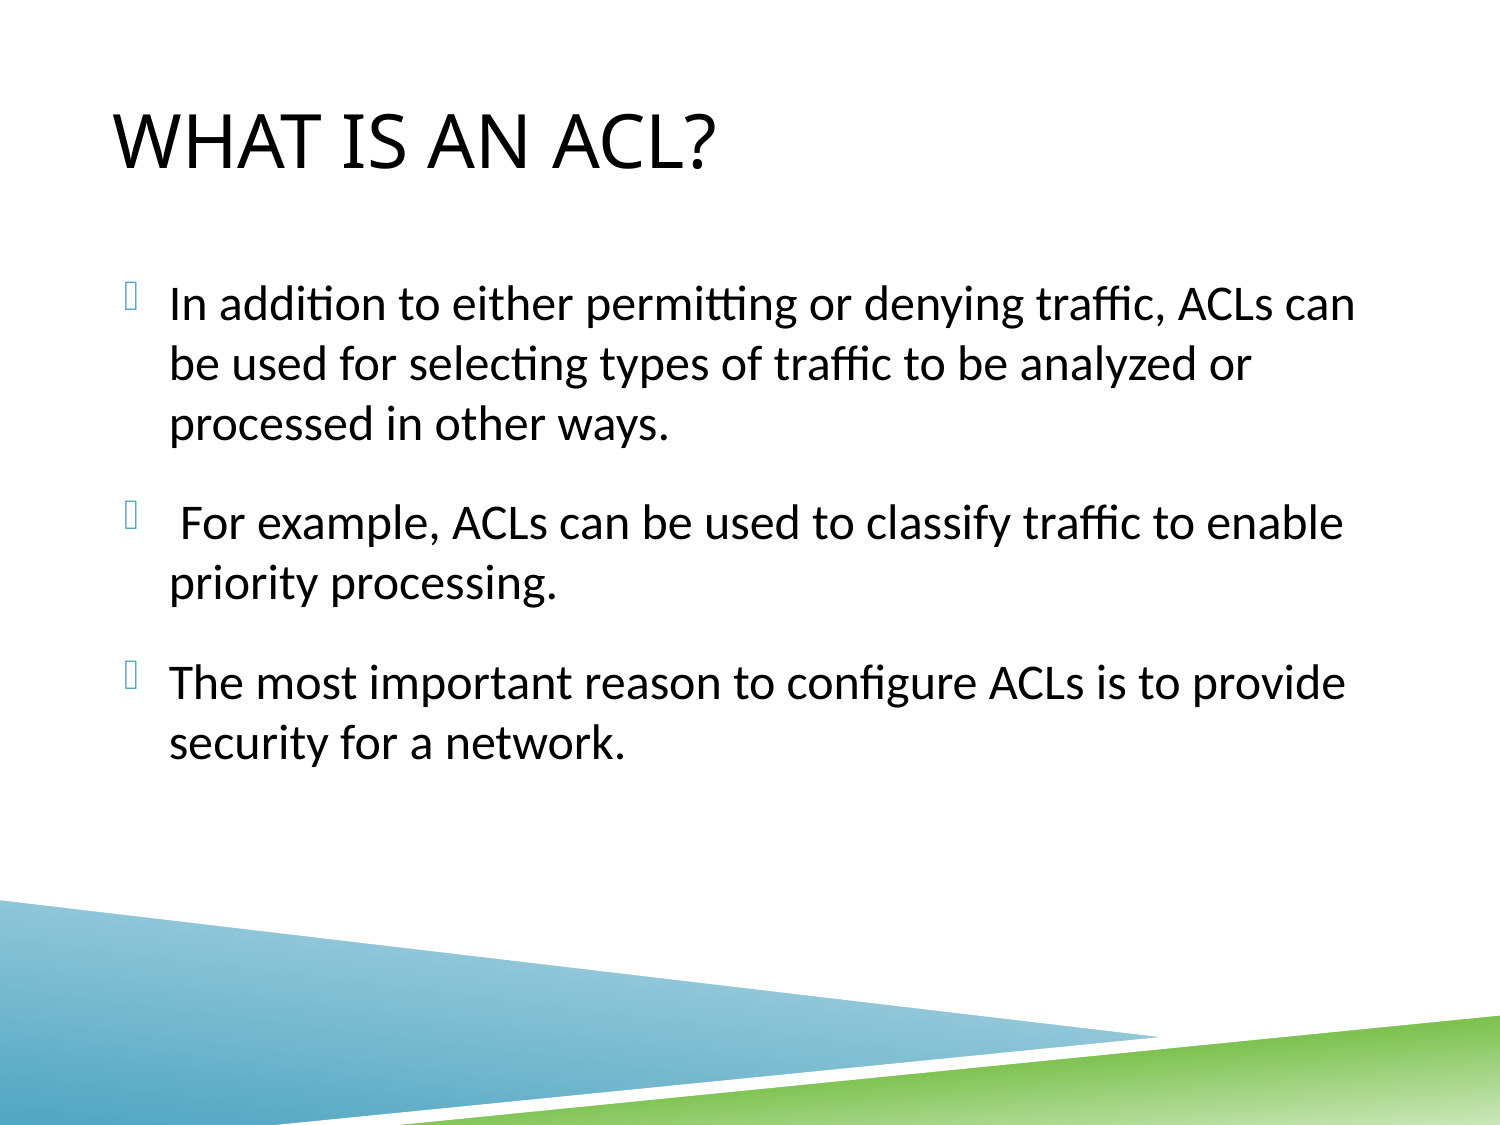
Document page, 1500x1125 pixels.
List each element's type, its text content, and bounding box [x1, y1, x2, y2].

list In addition to either permitting or denying traffic, ACLs can be used for selecting types of traffic to be analyzed or processed in other ways. For example, ACLs can be used to classify traffic to enable priority processing. The most important reason to configure ACLs is to provide security for a network. [112, 262, 1388, 875]
title What is an ACL? [112, 45, 1388, 233]
